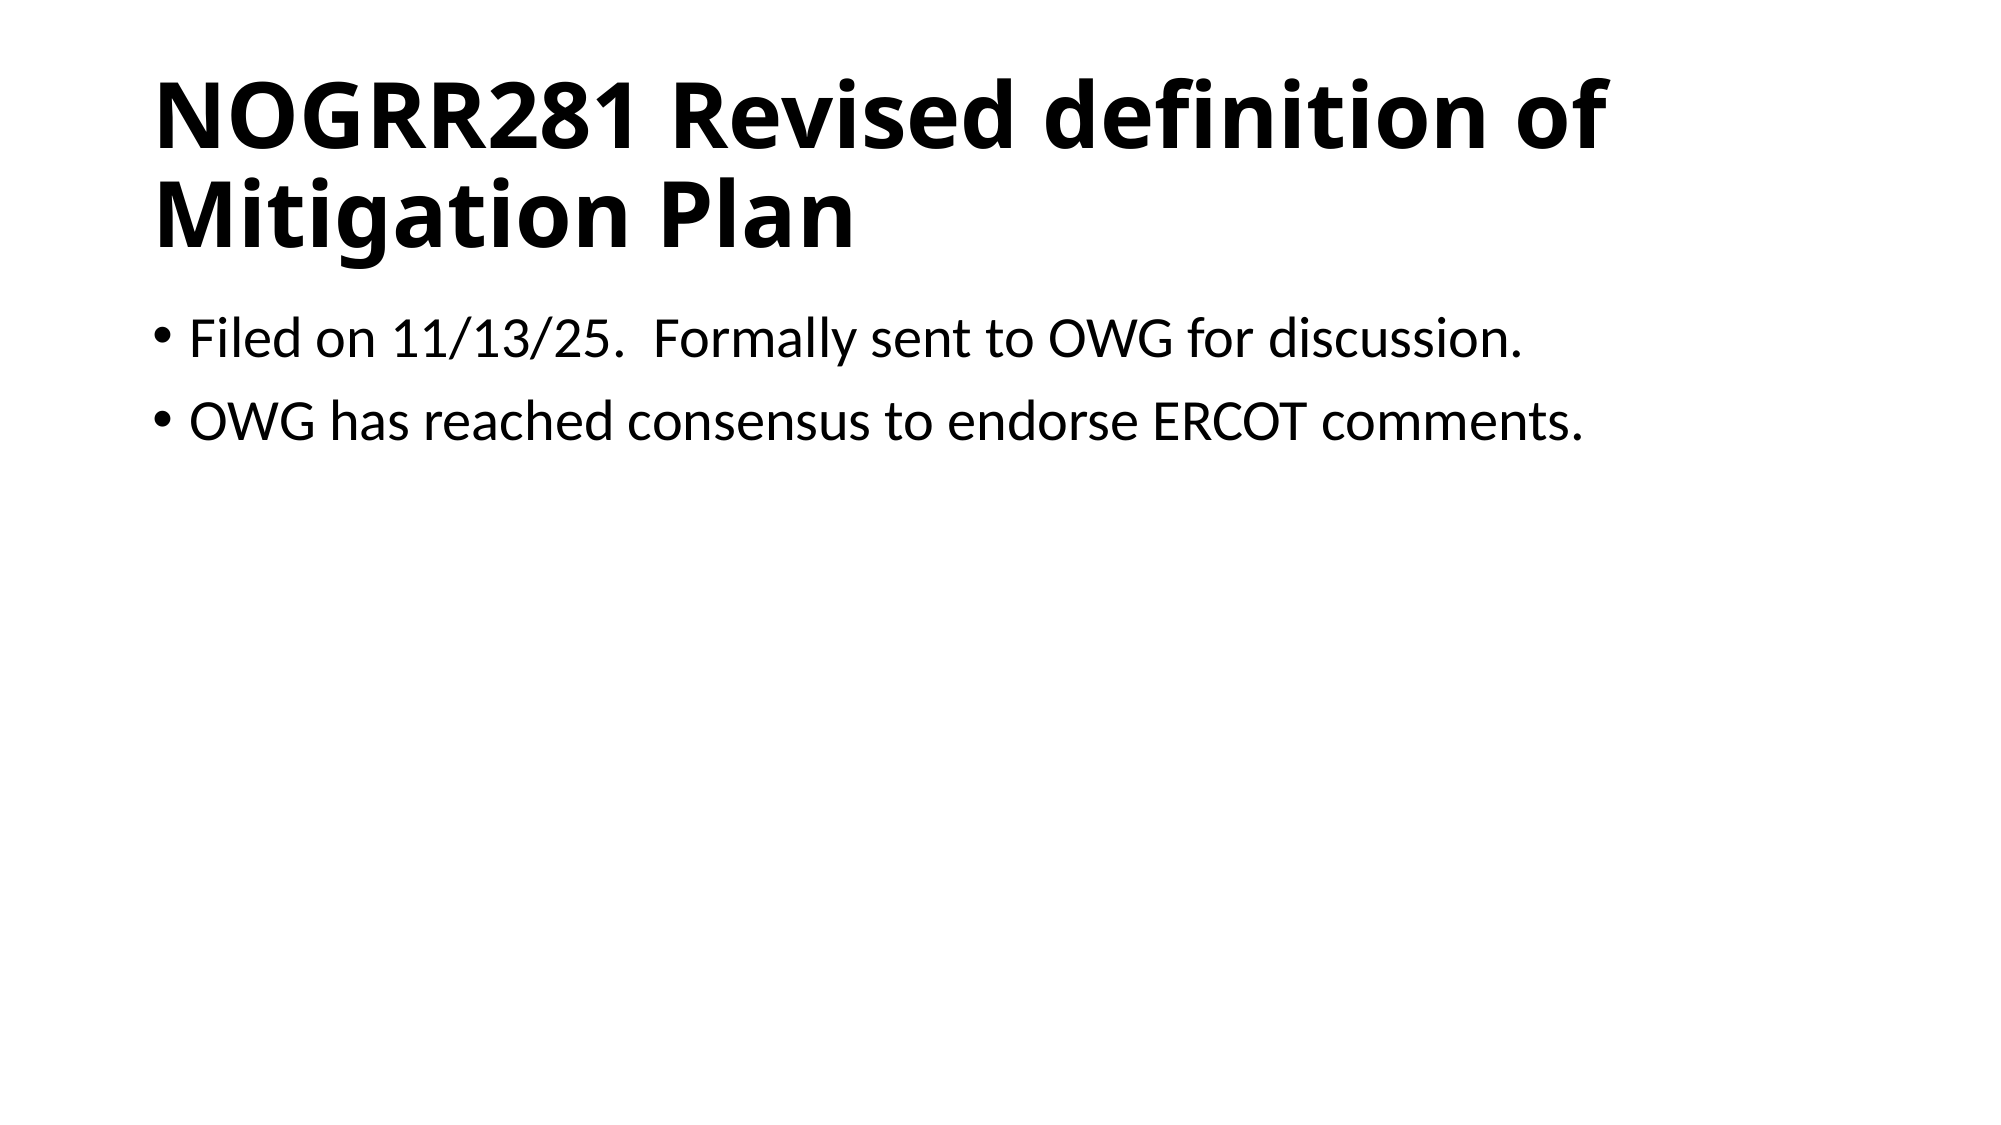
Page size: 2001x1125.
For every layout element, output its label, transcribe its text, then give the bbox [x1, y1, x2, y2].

title NOGRR281 Revised definition of Mitigation Plan [137, 59, 1863, 278]
list Filed on 11/13/25. Formally sent to OWG for discussion. OWG has reached consensus to endorse ERCOT comments. [137, 299, 1863, 1014]
